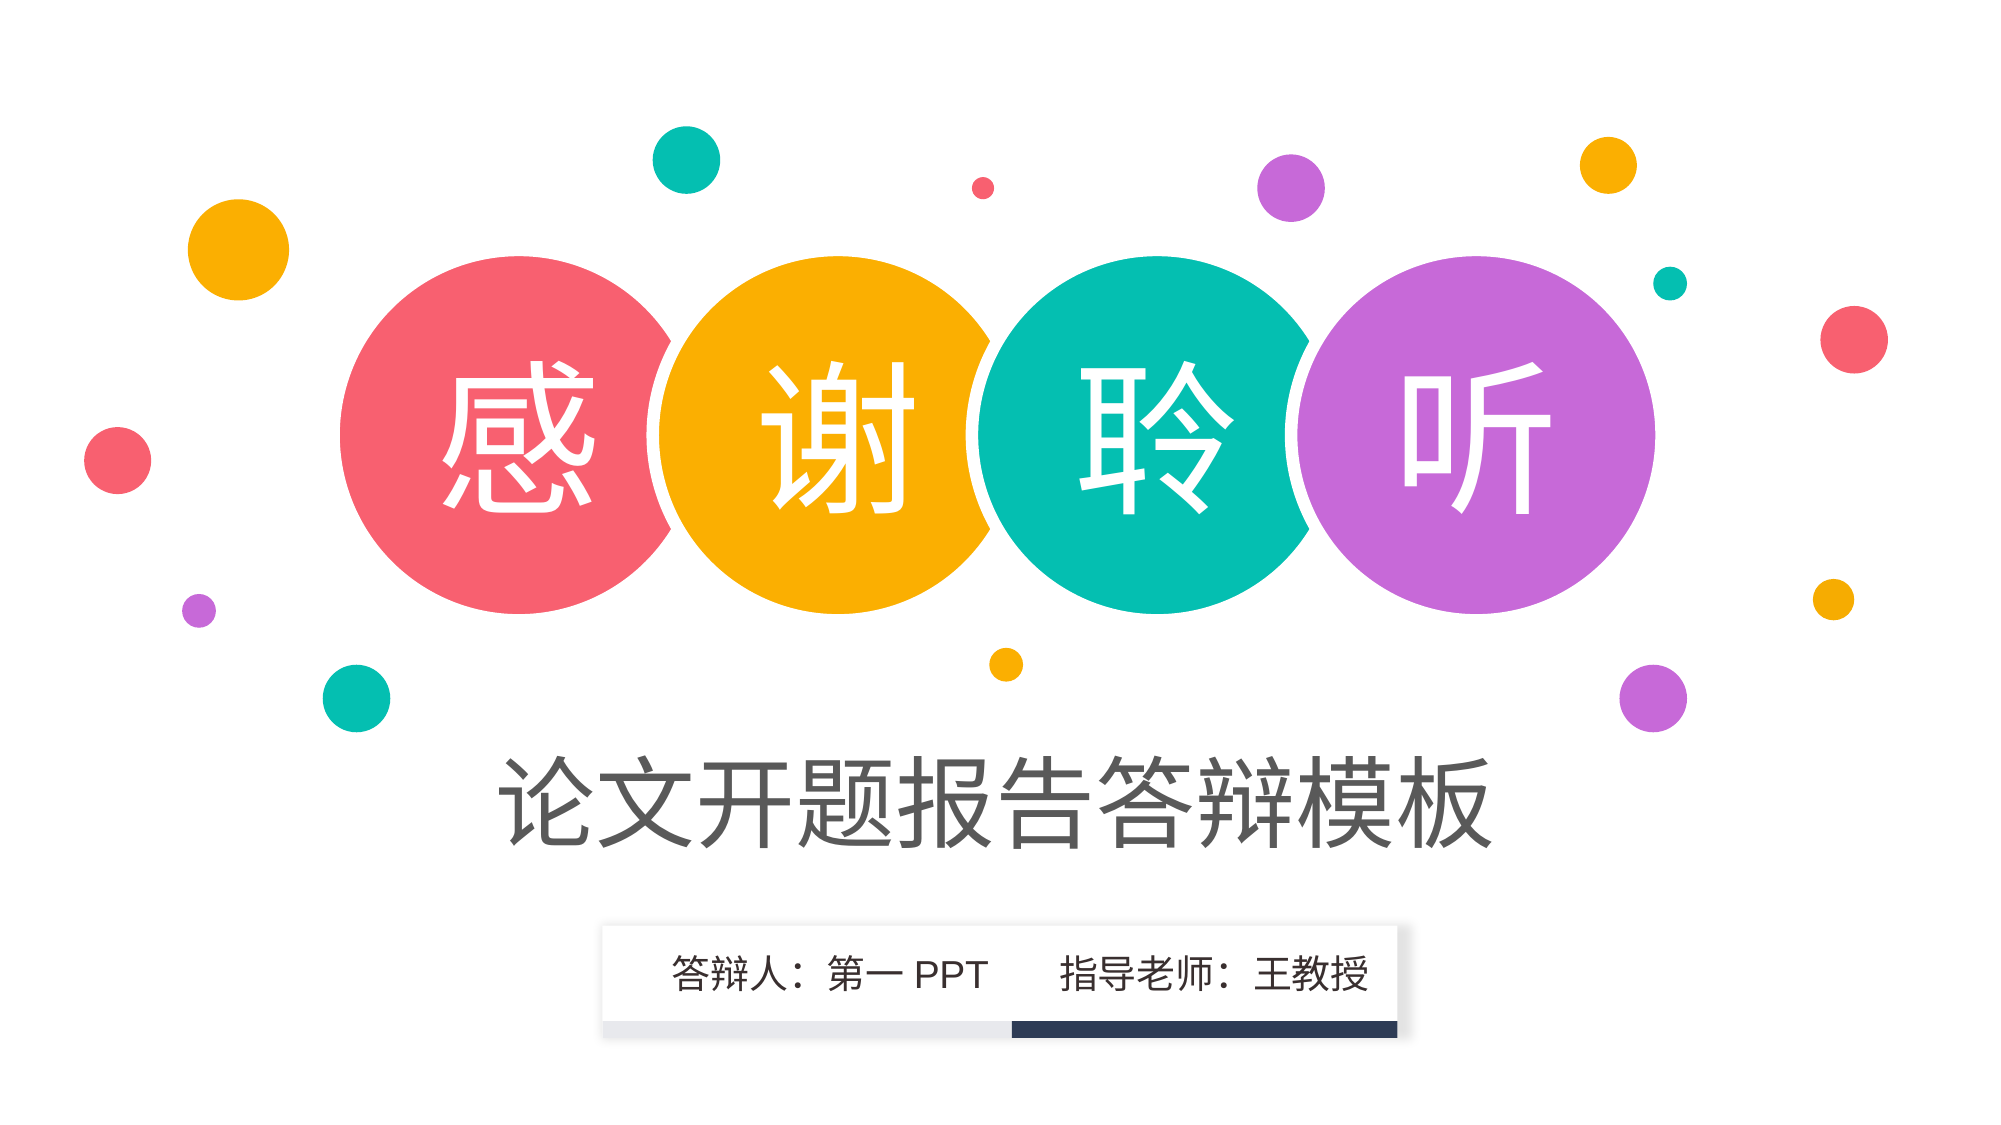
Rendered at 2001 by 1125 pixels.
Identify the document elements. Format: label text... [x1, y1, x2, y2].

text_box 论文开题报告答辩模板 [480, 733, 1511, 868]
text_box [602, 925, 1398, 1038]
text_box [84, 126, 1888, 733]
